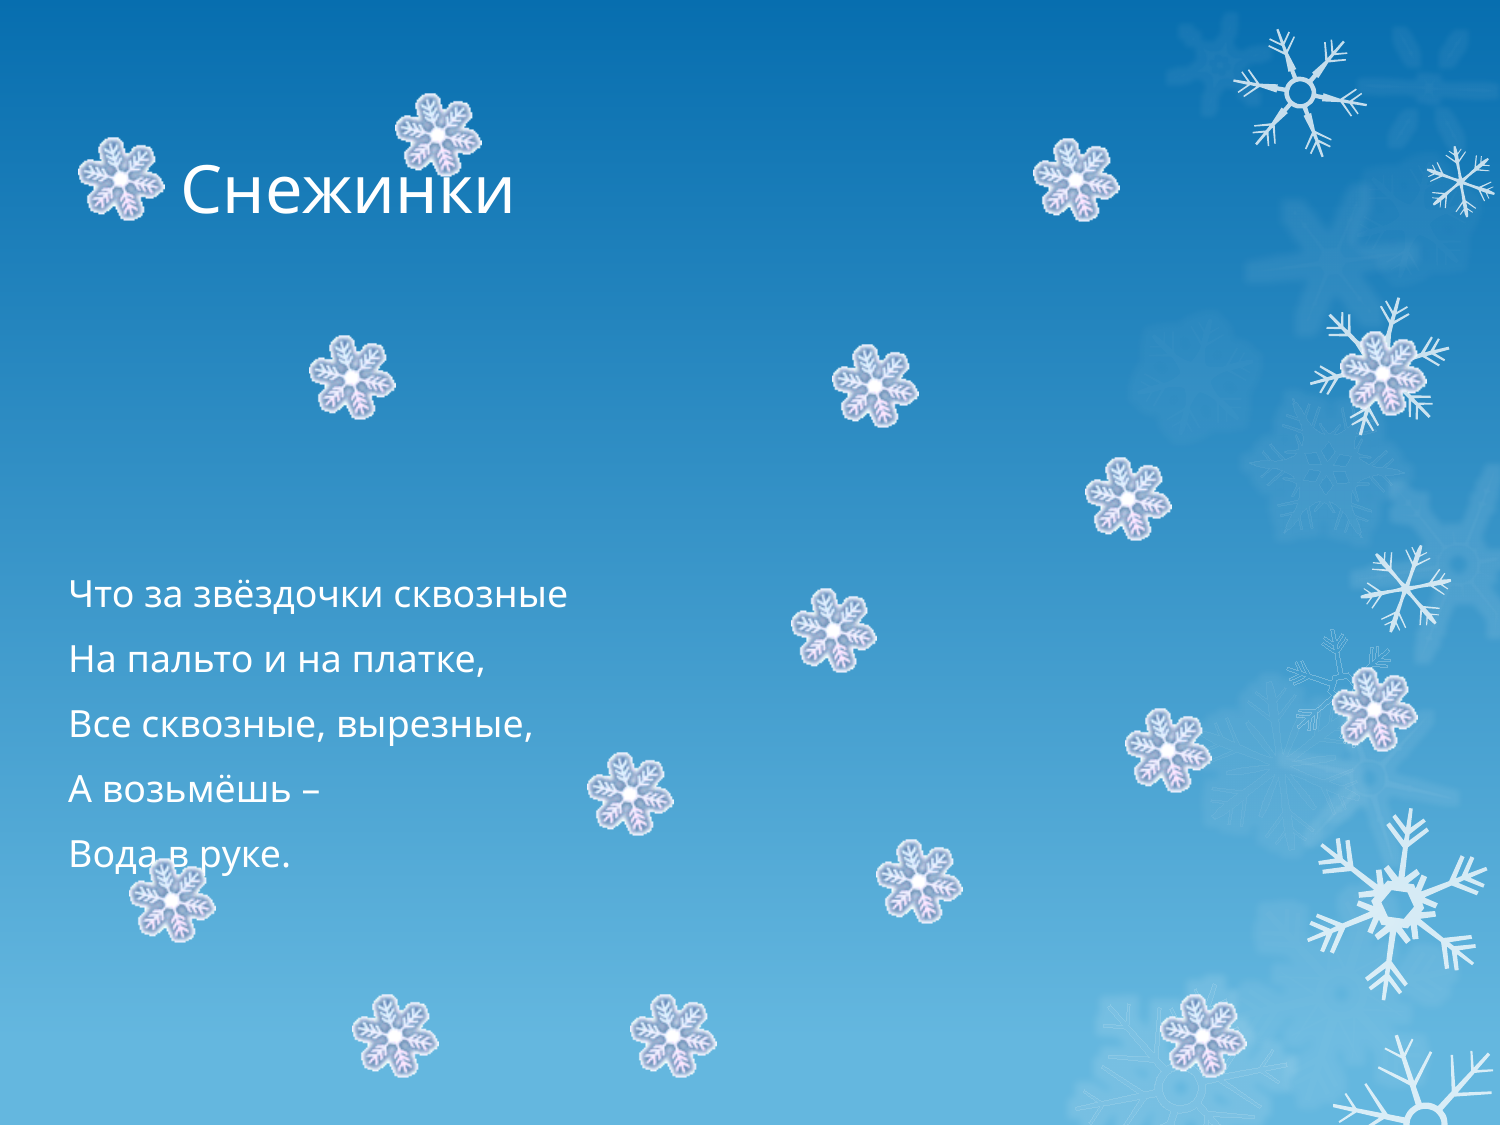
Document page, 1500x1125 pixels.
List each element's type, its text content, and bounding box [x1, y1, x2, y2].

picture [77, 135, 165, 225]
picture [832, 342, 920, 432]
picture [1032, 136, 1120, 226]
picture [1340, 330, 1428, 419]
picture [630, 992, 718, 1082]
picture [1084, 455, 1172, 545]
picture [129, 857, 217, 946]
picture [309, 334, 397, 423]
picture [587, 750, 675, 840]
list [1331, 666, 1419, 755]
picture [876, 838, 964, 927]
picture [1160, 992, 1248, 1082]
picture [1124, 707, 1212, 796]
picture [395, 91, 483, 181]
title Снежинки [165, 110, 1334, 263]
list Что за звёздочки сквозные На пальто и на платке, Все сквозные, вырезные, А возьмёшь – Вода в руке. [53, 439, 738, 1005]
picture [352, 992, 440, 1082]
picture [790, 587, 878, 676]
